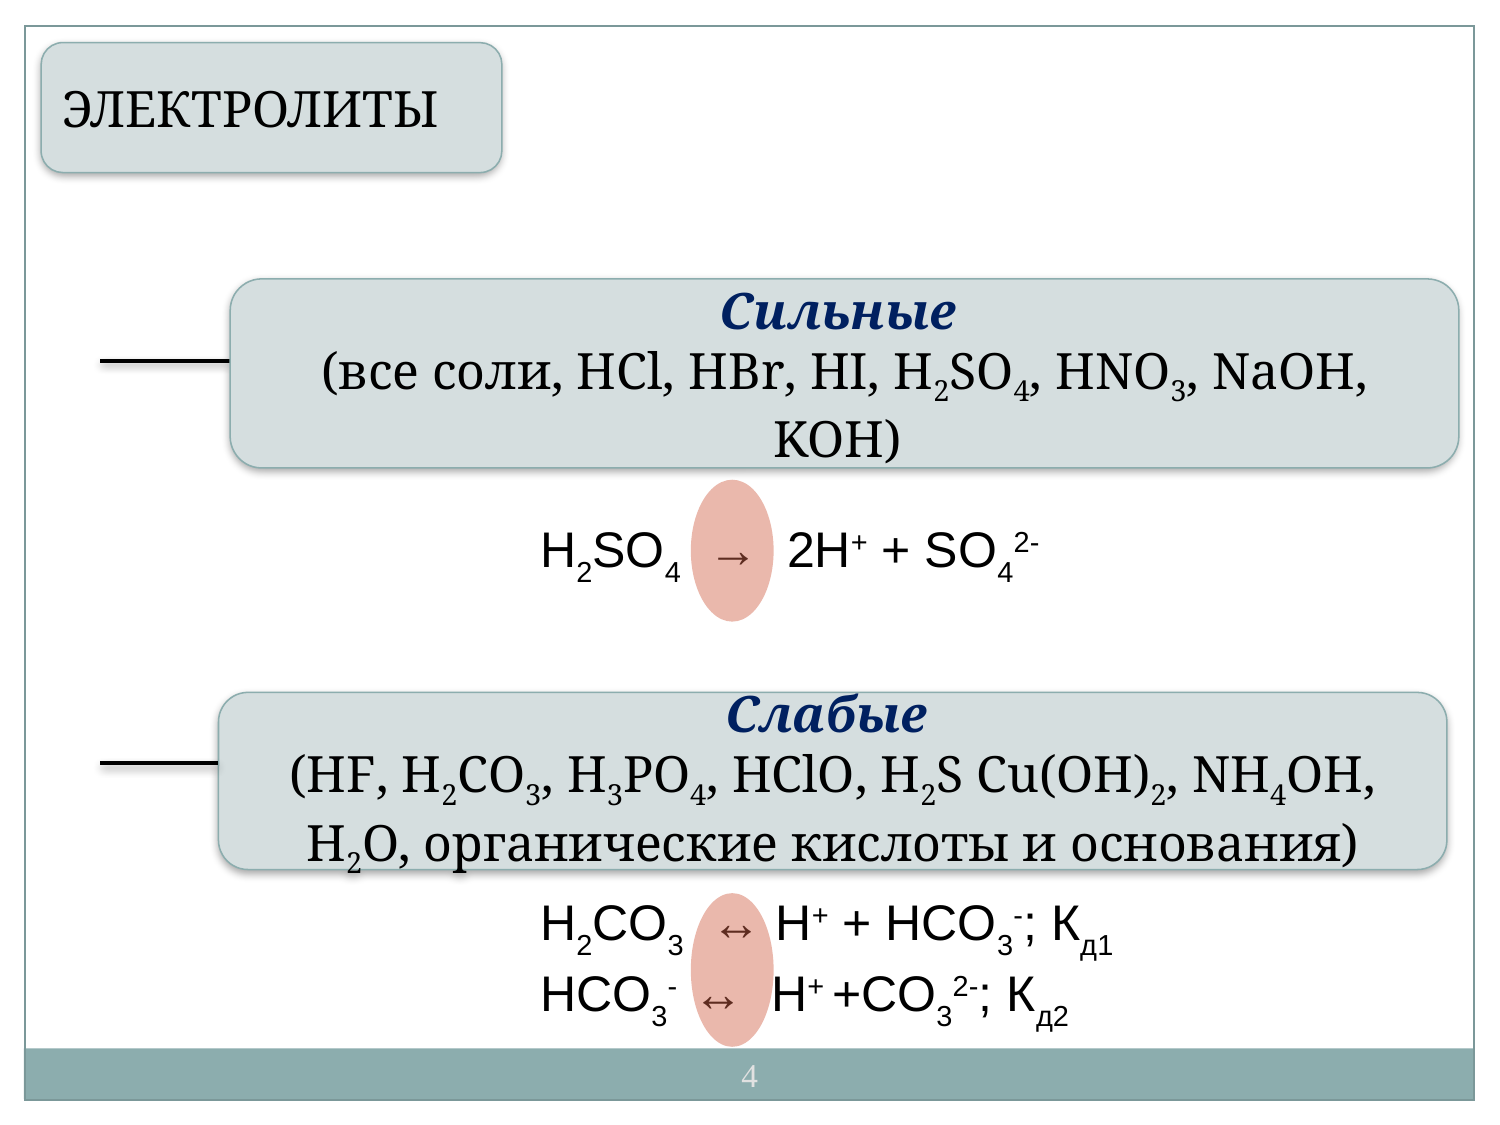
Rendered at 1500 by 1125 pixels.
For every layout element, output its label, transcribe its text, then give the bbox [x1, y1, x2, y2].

text_box Сильные (все соли, HCl, HBr, HI, H2SO4, HNO3, NaOH, KOH) [236, 278, 1460, 469]
text_box [689, 892, 775, 1048]
text_box Н2SO4 → 2H+ + SO42- [766, 510, 1152, 596]
text_box H2CO3 ↔ H+ + HCO3-; Кд1 HCO3- ↔ H+ +CO32-; Кд2 [525, 883, 1187, 1040]
slide_number 4 [699, 1040, 800, 1110]
text_box ЭЛЕКТРОЛИТЫ [40, 41, 503, 174]
text_box [689, 478, 775, 623]
text_box Слабые (HF, H2CO3, H3PO4, HClO, H2S Cu(OH)2, NH4OH, Н2О, органические кислоты и основания) [217, 691, 1448, 871]
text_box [99, 184, 231, 788]
text_box Н2SO4 → 2H+ + SO42- [525, 510, 698, 596]
